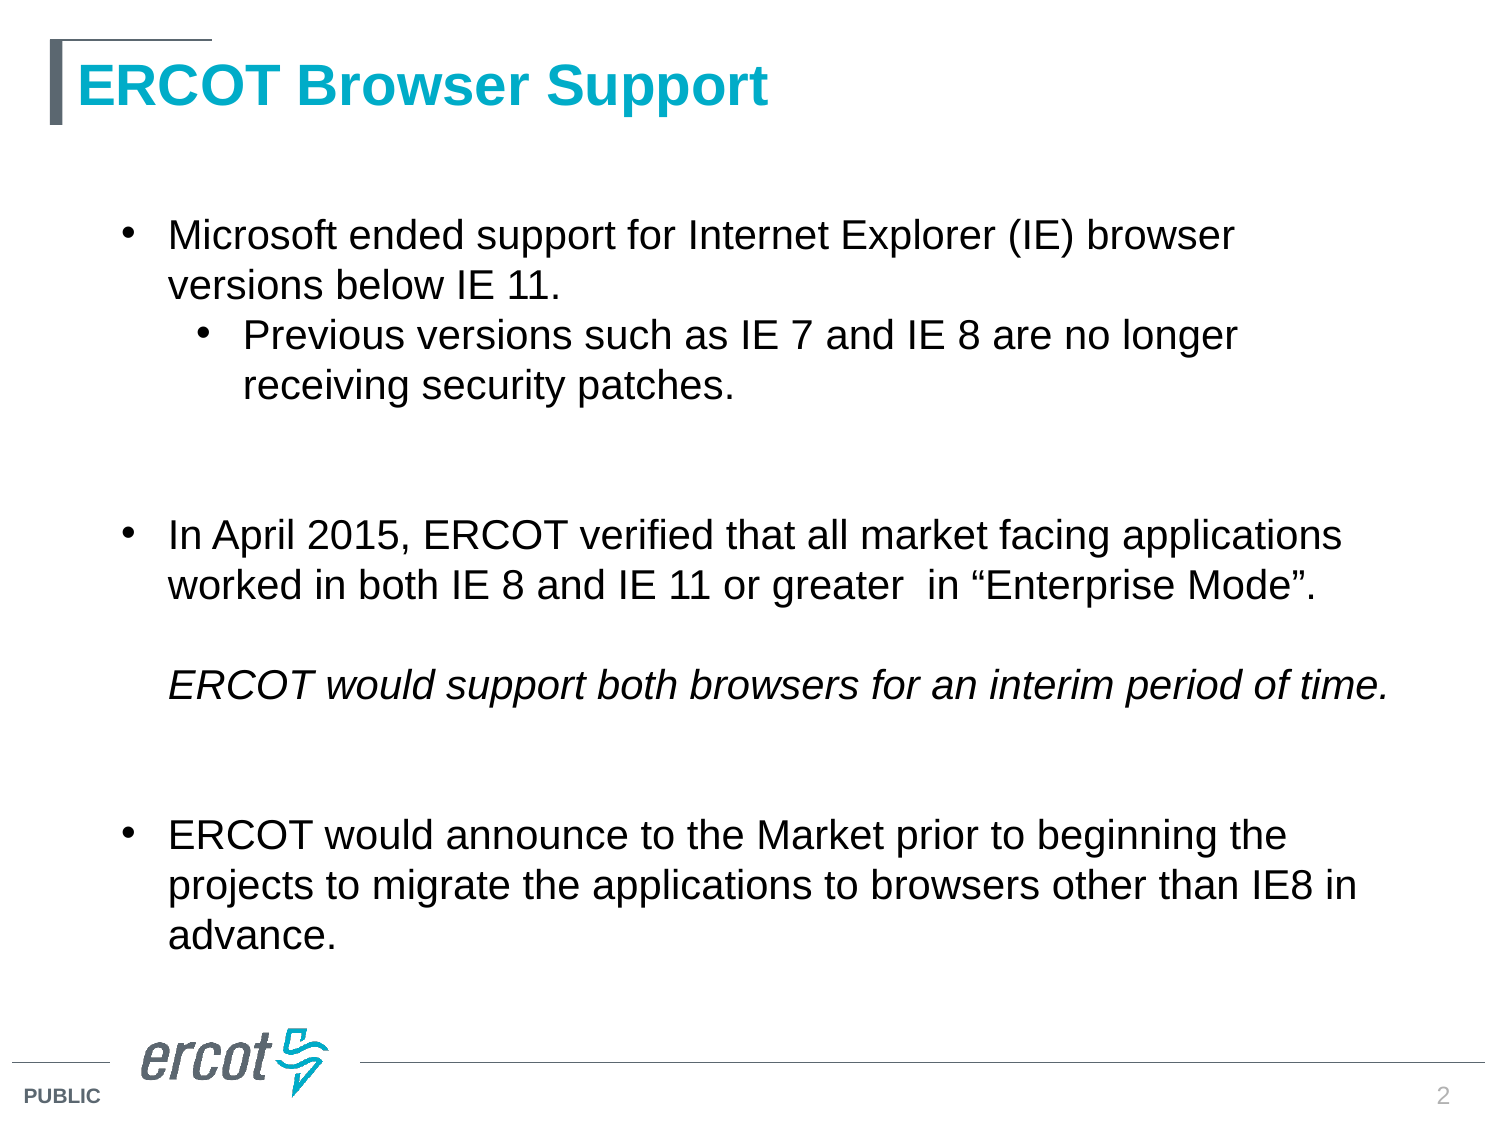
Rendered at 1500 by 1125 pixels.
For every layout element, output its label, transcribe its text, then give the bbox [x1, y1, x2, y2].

title ERCOT Browser Support [62, 39, 1450, 138]
text_box Microsoft ended support for Internet Explorer (IE) browser versions below IE 11. Previous versions such as IE 7 and IE 8 are no longer receiving security patches. In April 2015, ERCOT verified that all market facing applications worked in both IE 8 and IE 11 or greater in “Enterprise Mode”. ERCOT would support both browsers for an interim period of time. ERCOT would announce to the Market prior to beginning the projects to migrate the applications to browsers other than IE8 in advance. [104, 148, 1408, 927]
picture [137, 1024, 332, 1100]
slide_number 2 [1400, 1076, 1488, 1113]
